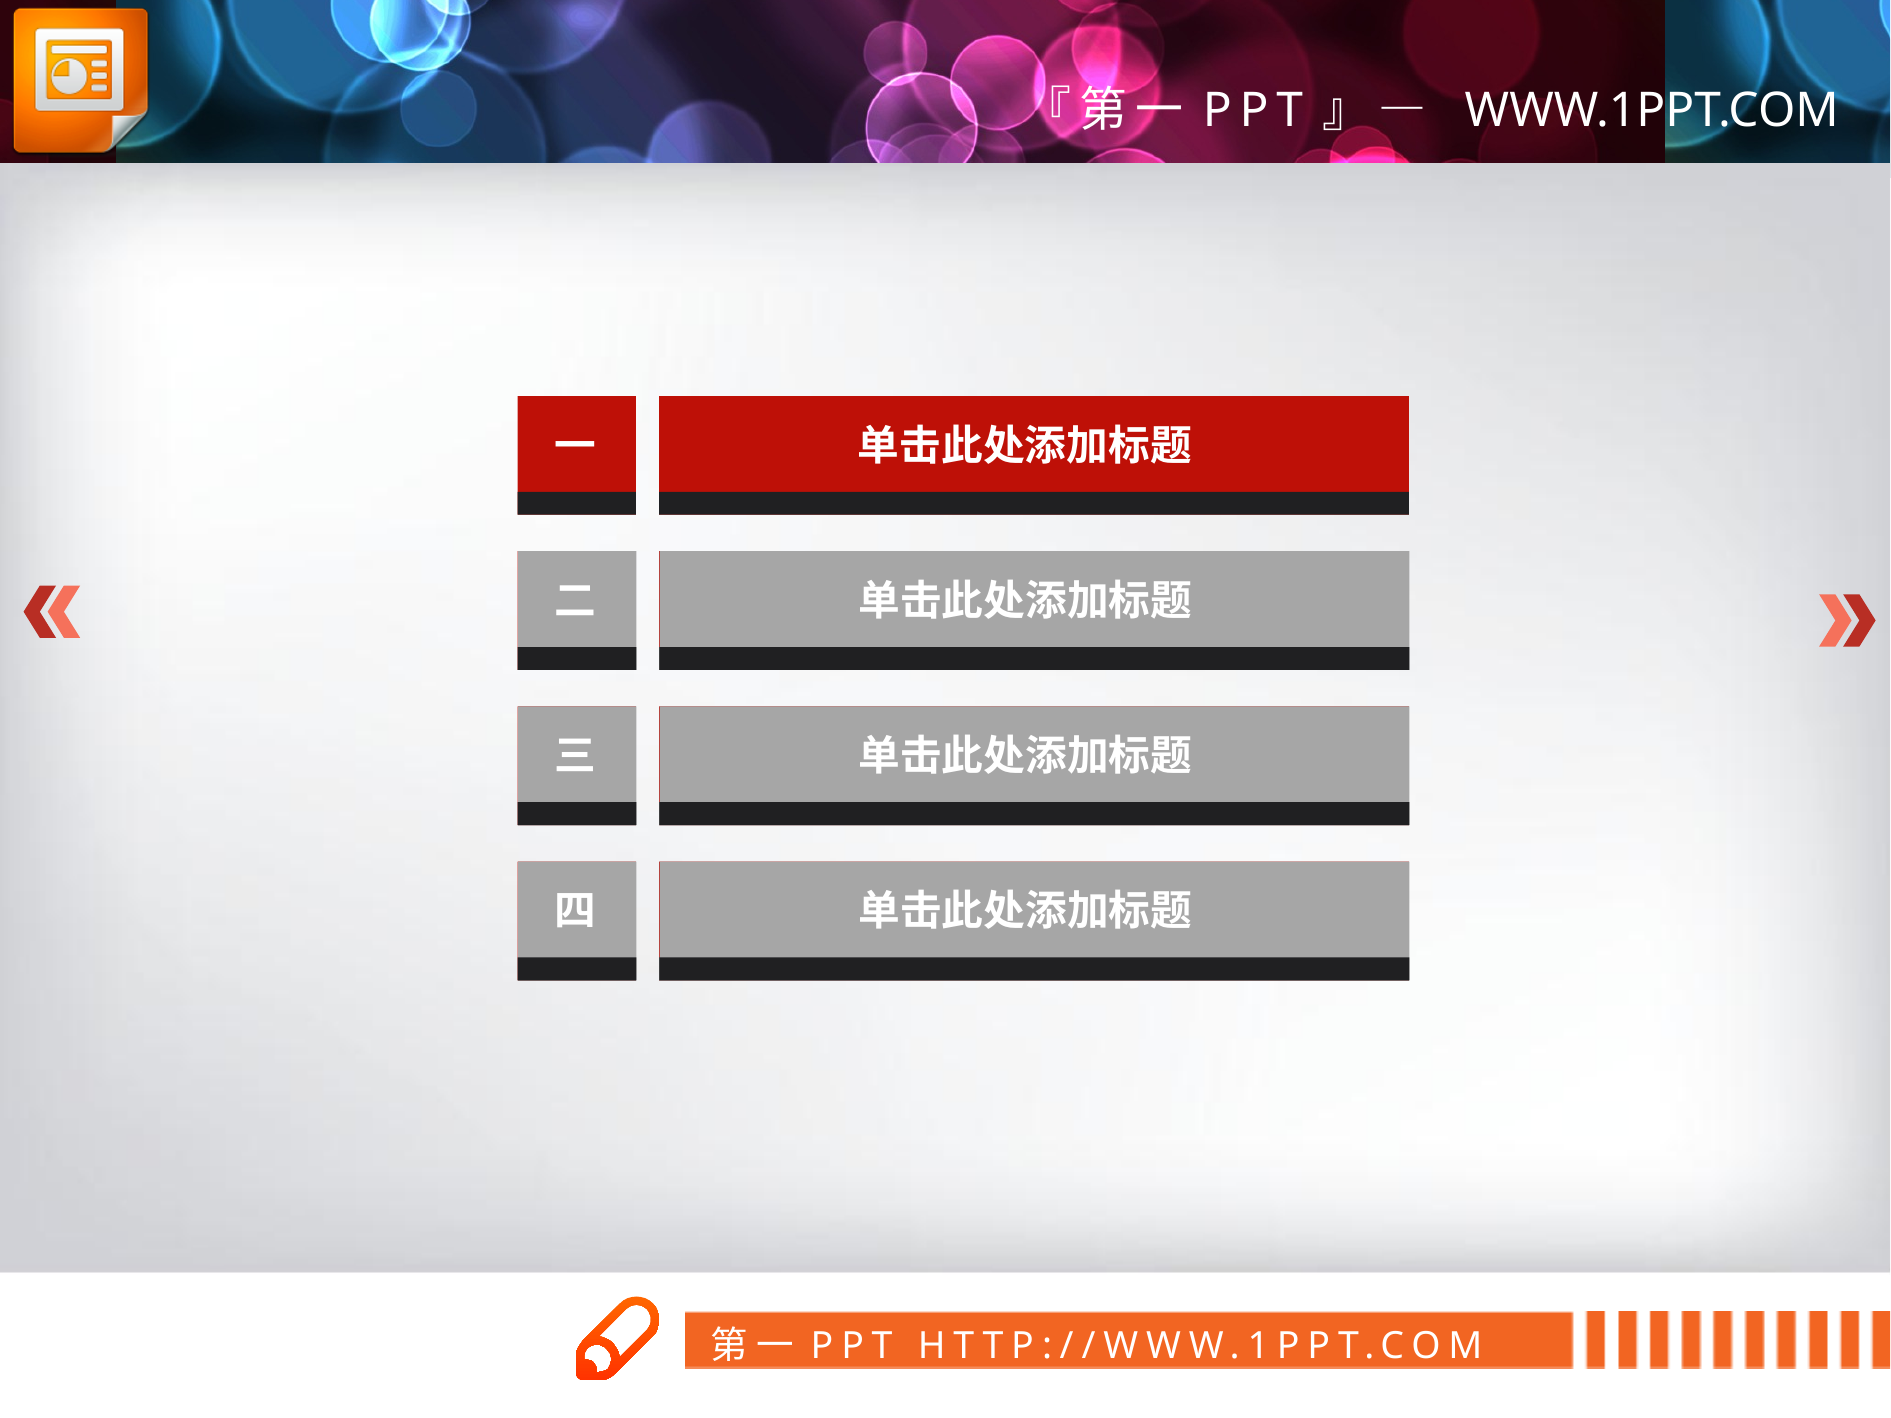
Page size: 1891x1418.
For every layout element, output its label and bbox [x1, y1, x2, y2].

text_box [517, 395, 1410, 515]
picture [685, 1311, 1891, 1369]
text_box [23, 585, 81, 639]
picture [0, 0, 1891, 1275]
text_box [1818, 594, 1876, 647]
text_box [517, 550, 1410, 981]
